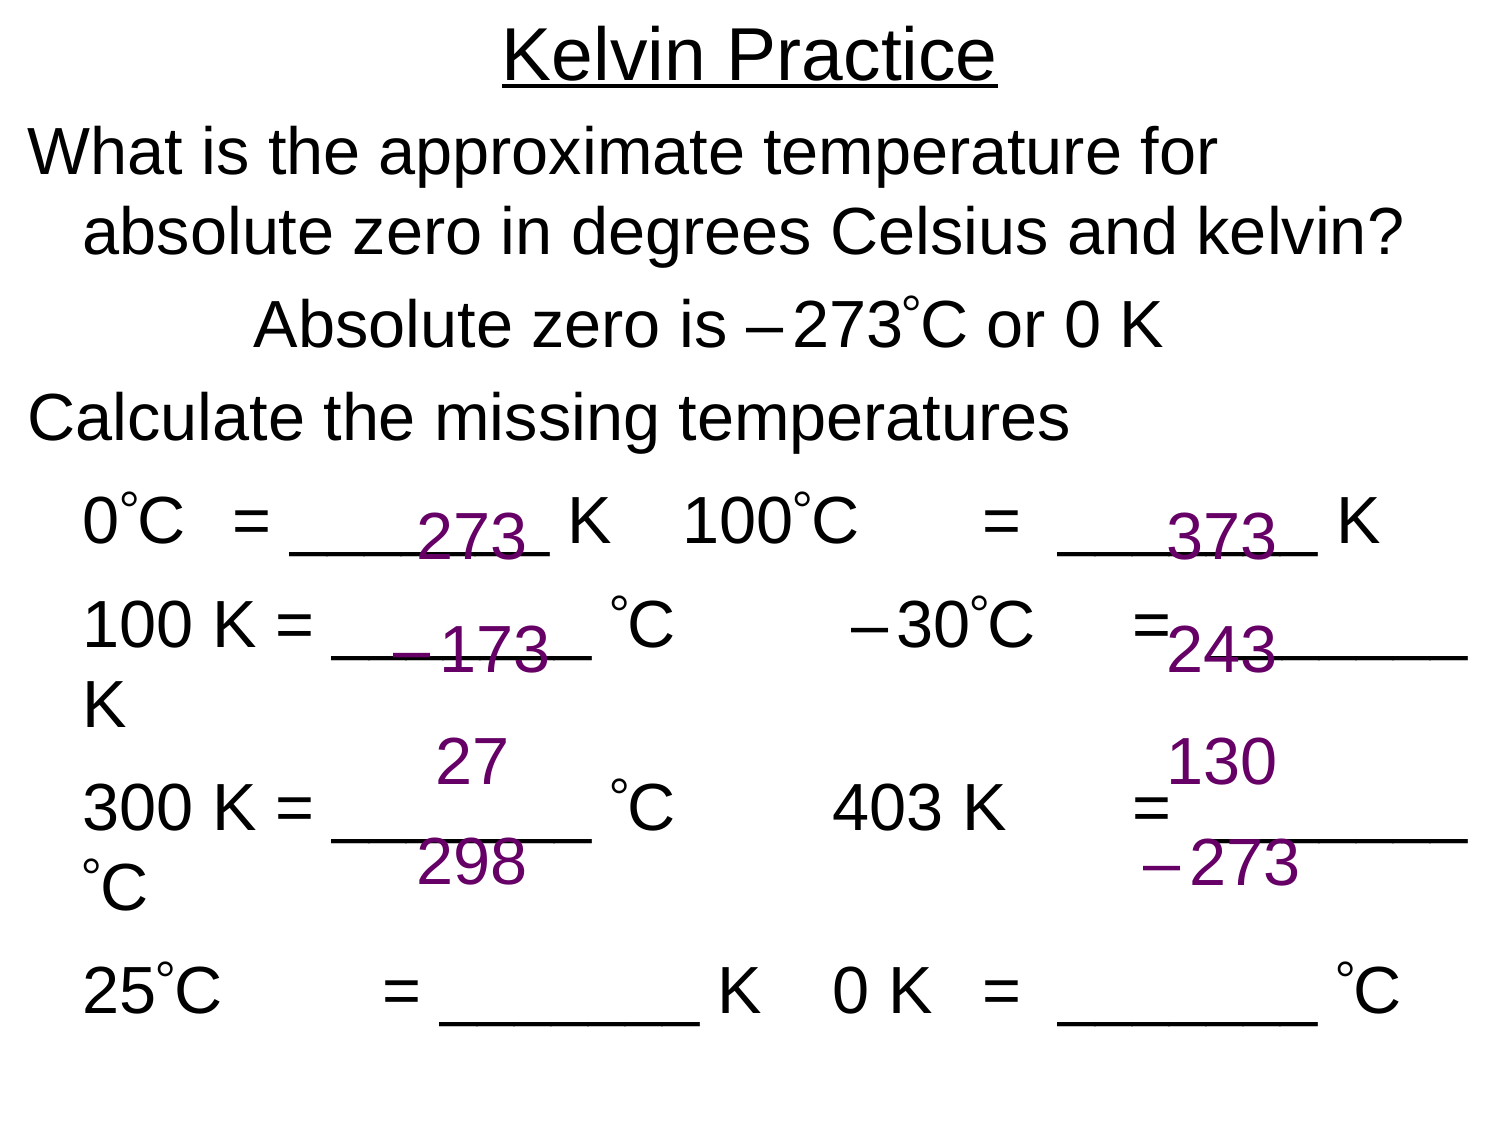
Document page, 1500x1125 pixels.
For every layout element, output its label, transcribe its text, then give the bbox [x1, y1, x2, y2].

text_box 130 [1166, 723, 1278, 800]
text_box 298 [416, 823, 528, 900]
text_box – 173 [393, 611, 551, 688]
text_box 273 [416, 498, 528, 575]
text_box – 273 [1143, 824, 1301, 901]
title Kelvin Practice [0, 0, 1500, 101]
list What is the approximate temperature for absolute zero in degrees Celsius and kelvin? Calculate the missing temperatures 0C = _______ K 100C = _______ K 100 K = _______ C – 30C = _______ K 300 K = _______ C 403 K = _______ C 25C = _______ K 0 K = _______ C [12, 101, 1500, 1076]
text_box 243 [1166, 611, 1278, 688]
text_box Absolute zero is – 273C or 0 K [253, 286, 1184, 363]
text_box 373 [1166, 498, 1278, 575]
text_box 27 [435, 723, 510, 800]
